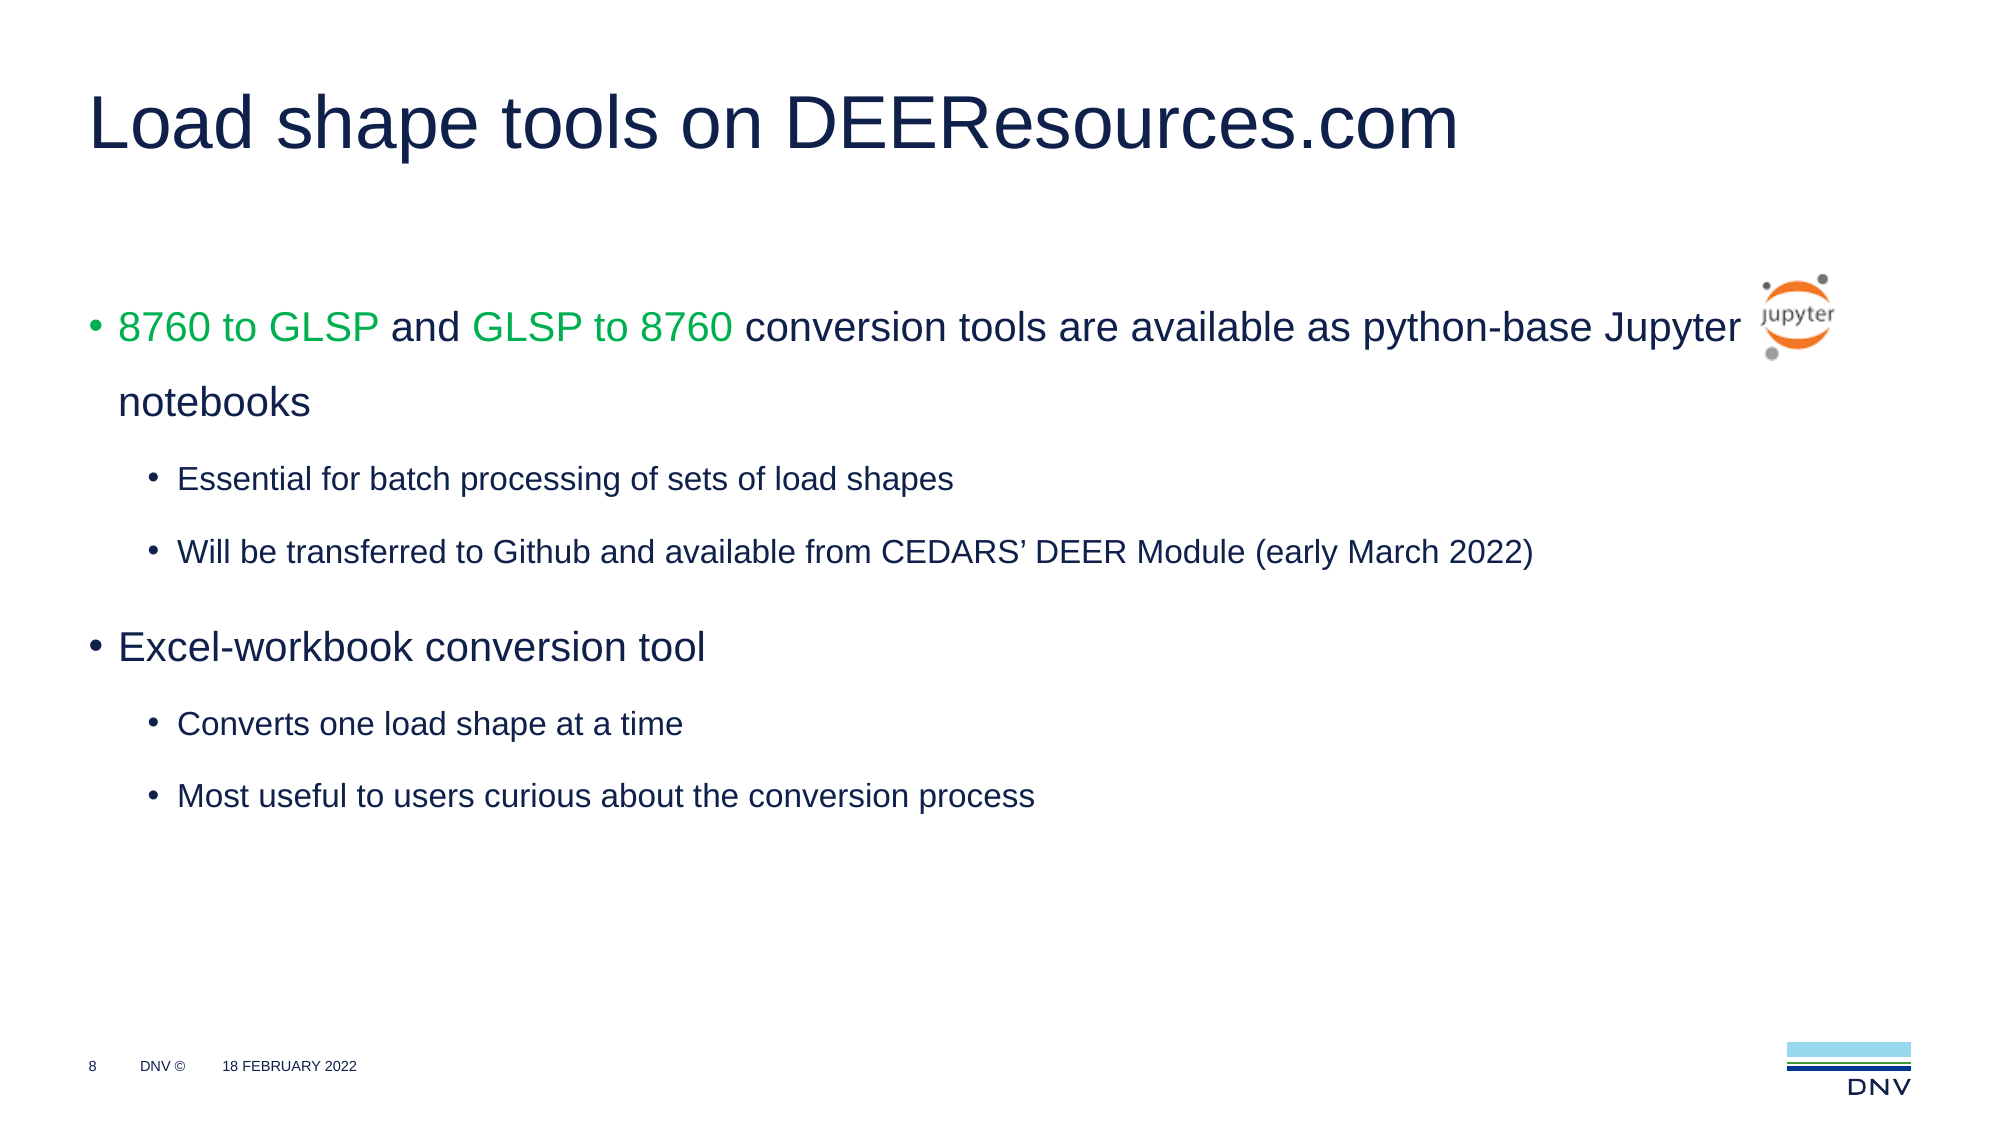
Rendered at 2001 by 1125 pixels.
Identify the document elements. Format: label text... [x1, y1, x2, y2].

title Load shape tools on DEEResources.com [88, 88, 1912, 150]
slide_number 8 [88, 1056, 133, 1082]
list 8760 to GLSP and GLSP to 8760 conversion tools are available as python-base Jupyter notebooks Essential for batch processing of sets of load shapes Will be transferred to Github and available from CEDARS’ DEER Module (early March 2022) Excel-workbook conversion tool Converts one load shape at a time Most useful to users curious about the conversion process [88, 275, 1912, 993]
picture [1760, 273, 1836, 362]
